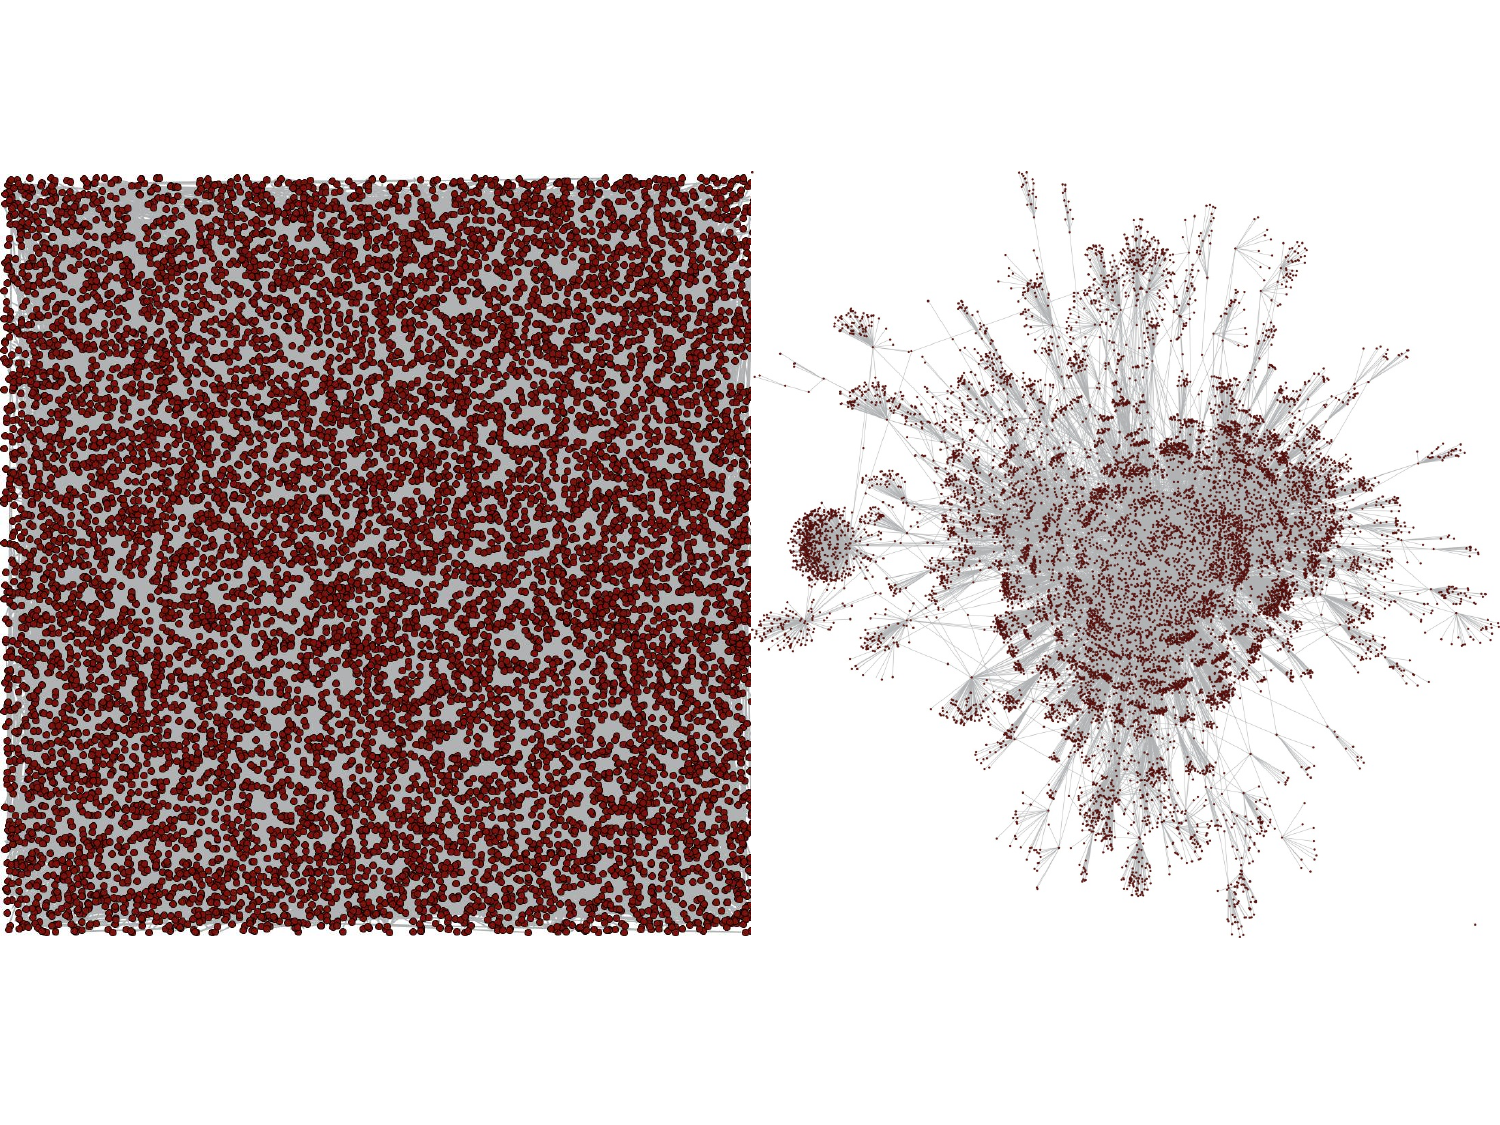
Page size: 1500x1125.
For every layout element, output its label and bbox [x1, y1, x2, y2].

picture [0, 170, 1500, 938]
